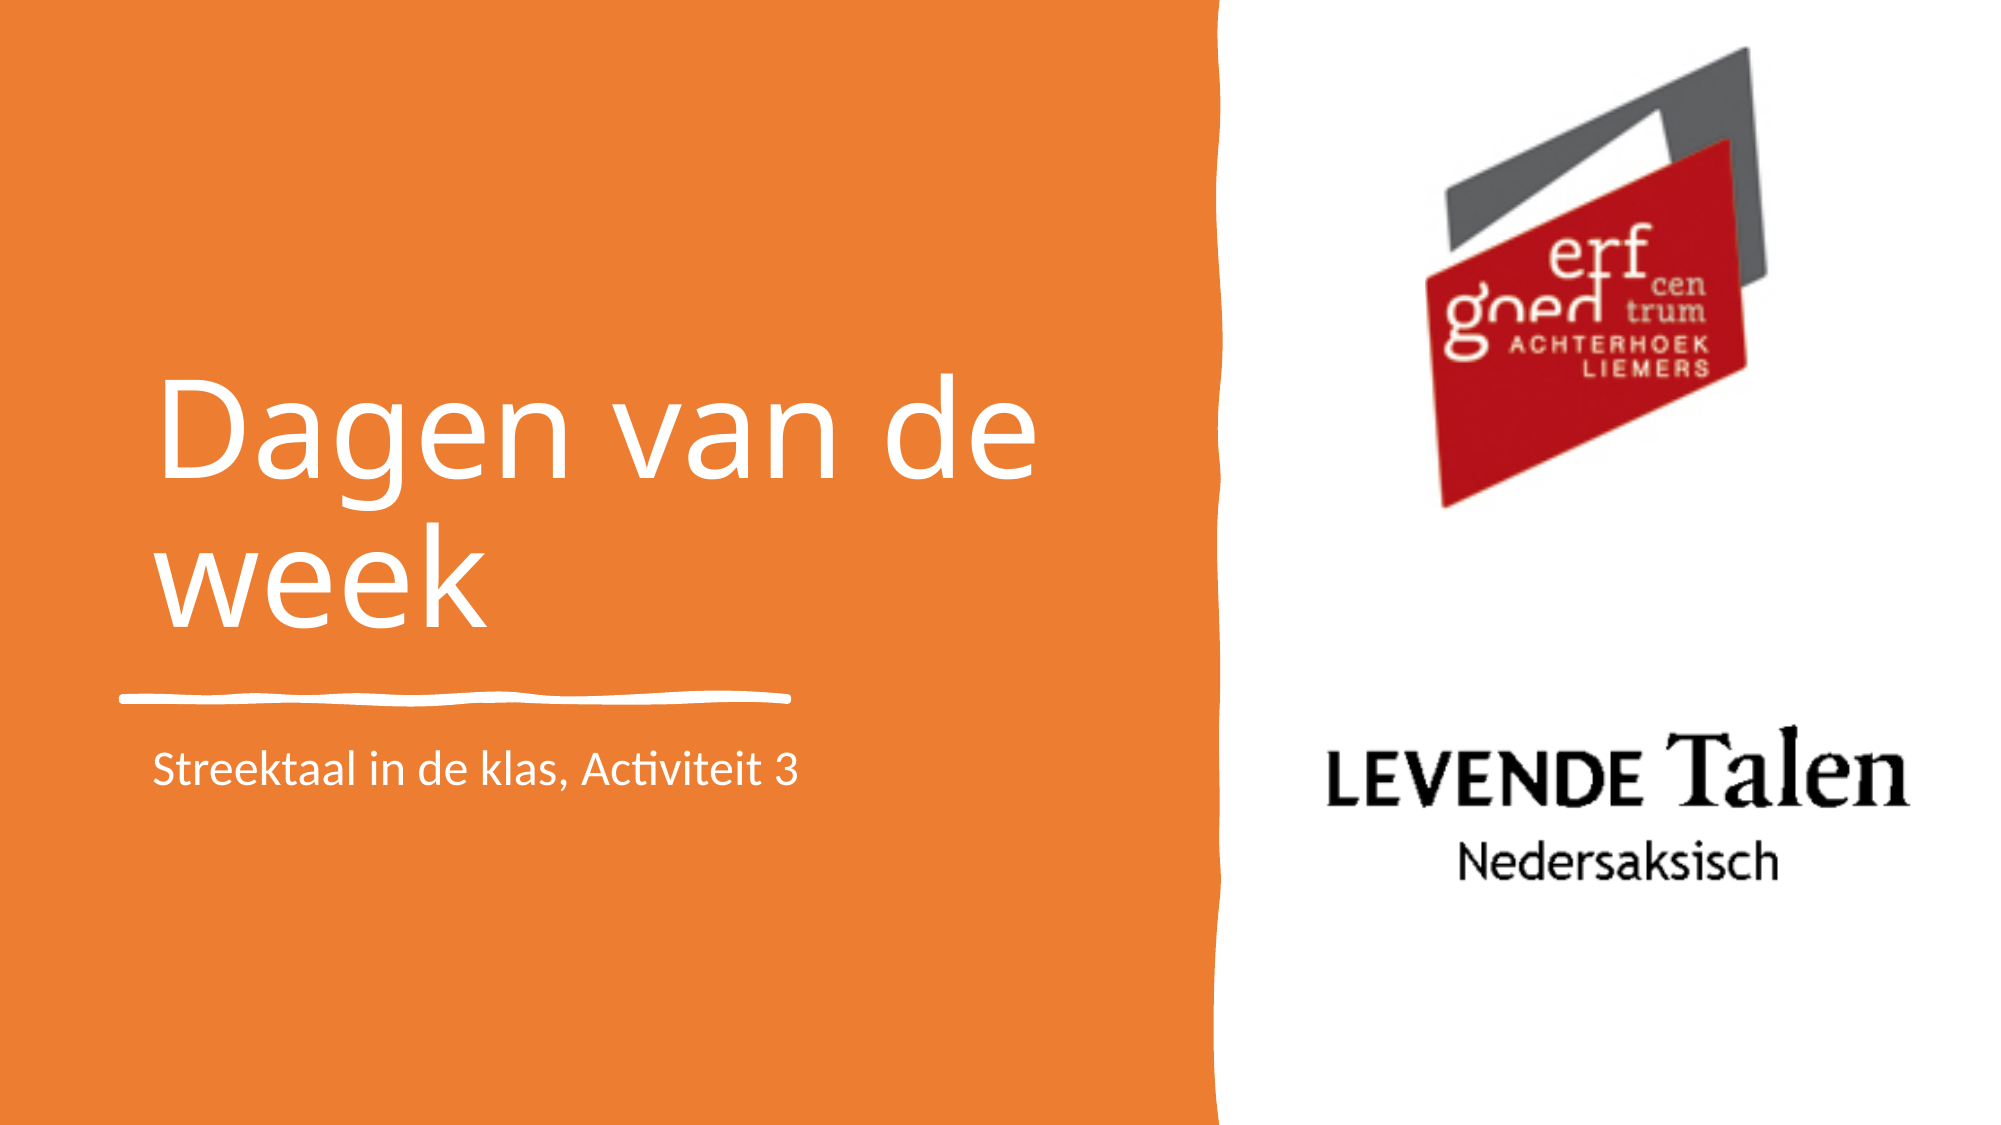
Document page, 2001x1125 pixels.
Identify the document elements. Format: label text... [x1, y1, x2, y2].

text_box [0, 0, 1224, 1125]
picture [1297, 689, 1943, 920]
text_box [1215, 0, 2000, 1125]
picture [1425, 46, 1815, 523]
subtitle Streektaal in de klas, Activiteit 3 [137, 735, 1136, 993]
text_box [121, 692, 789, 705]
title Dagen van de week [137, 79, 1136, 665]
